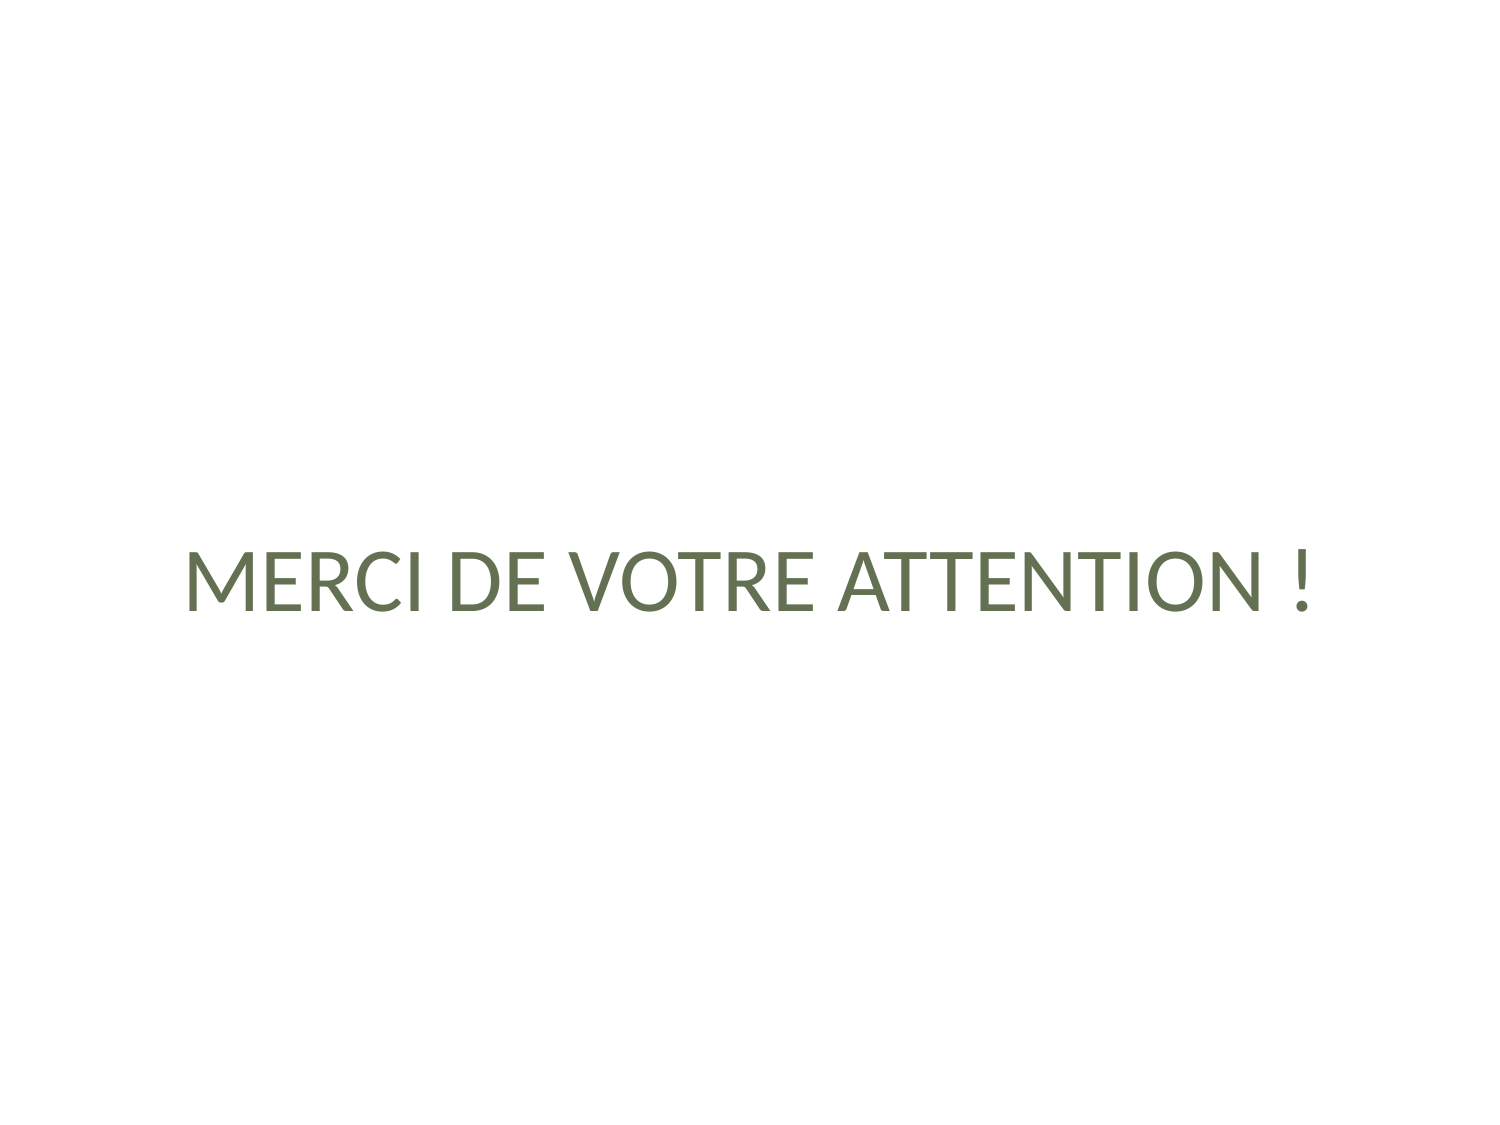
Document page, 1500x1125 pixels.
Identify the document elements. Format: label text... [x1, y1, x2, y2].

list MERCI DE VOTRE ATTENTION ! [0, 525, 1500, 650]
